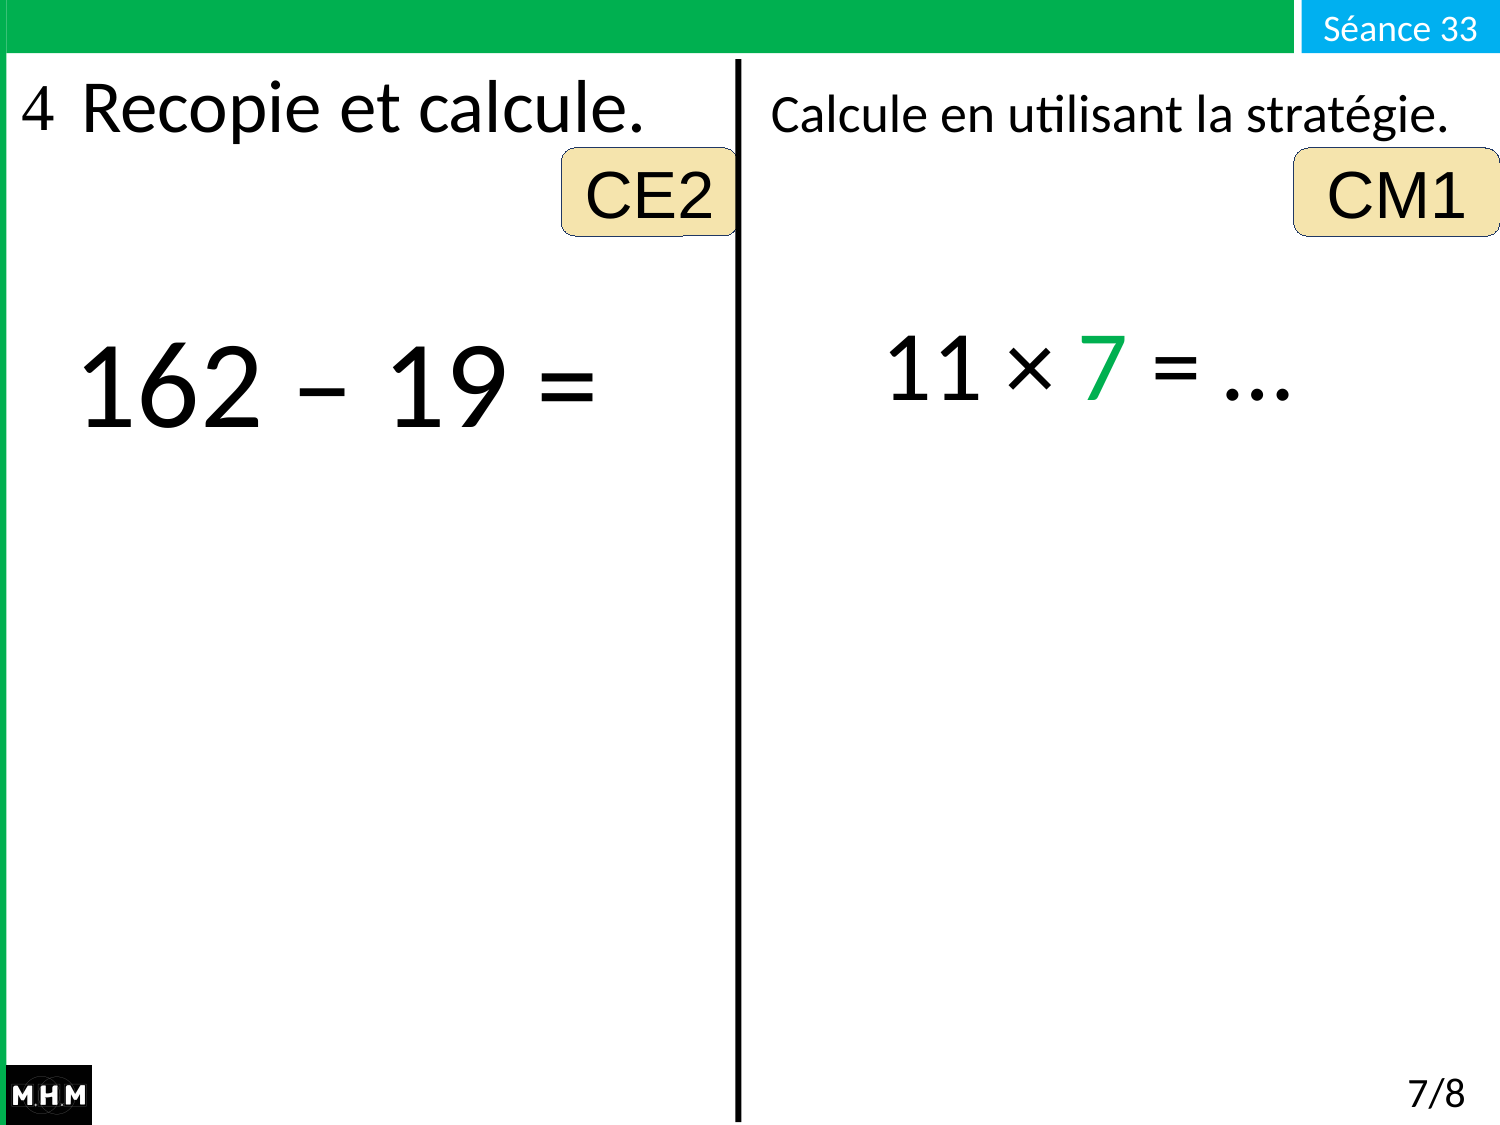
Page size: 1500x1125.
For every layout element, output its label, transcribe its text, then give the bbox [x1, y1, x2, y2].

text_box CE2 [561, 173, 738, 237]
text_box Calcule en utilisant la stratégie. [756, 71, 1490, 159]
text_box CM1 [1293, 148, 1500, 237]
text_box 162 – 19 = [58, 295, 625, 460]
picture [6, 1065, 92, 1125]
text_box 11 × 7 = … [797, 293, 1377, 428]
text_box Recopie et calcule. [66, 44, 740, 173]
list 7/8 [1373, 1064, 1500, 1125]
